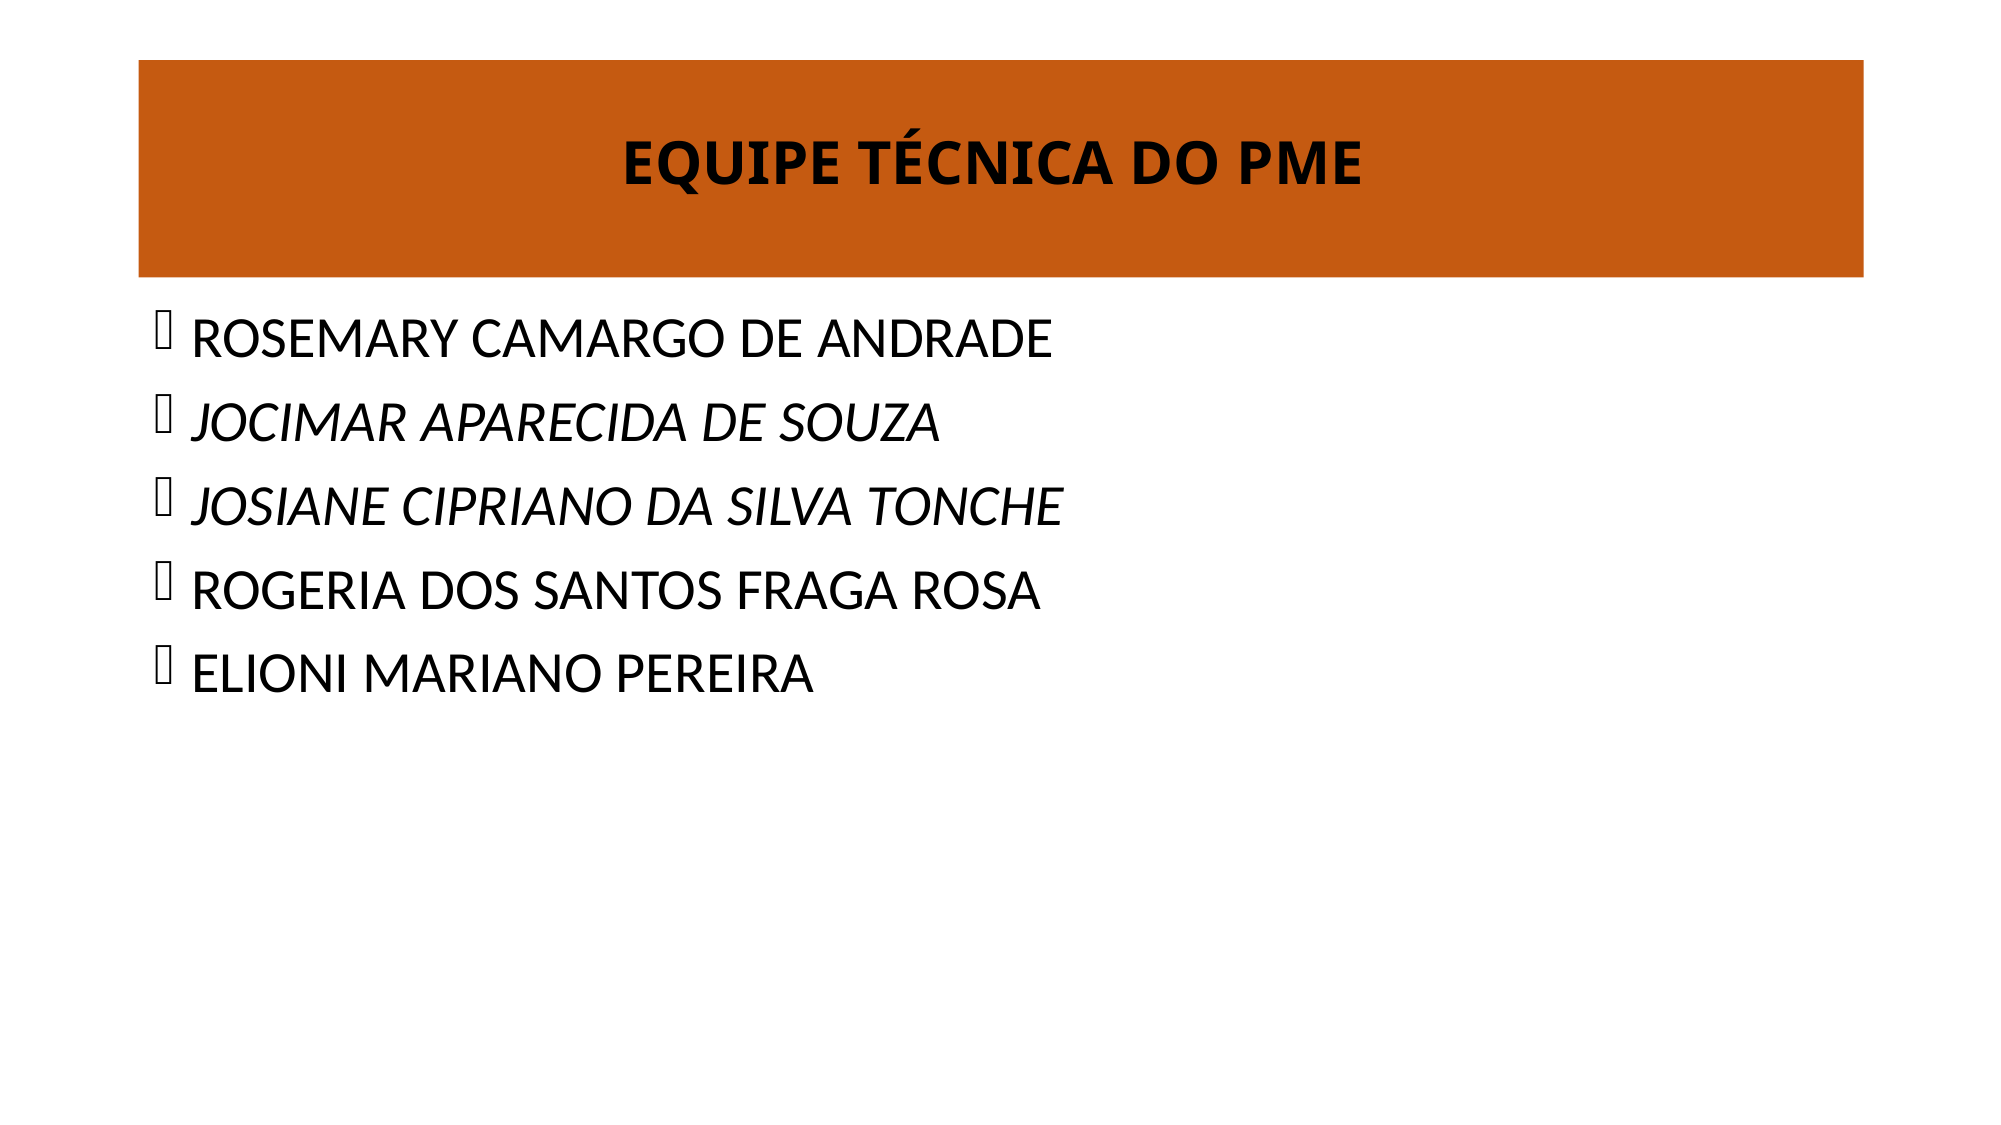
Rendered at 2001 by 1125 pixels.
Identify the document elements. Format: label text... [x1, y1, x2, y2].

list ROSEMARY CAMARGO DE ANDRADE JOCIMAR APARECIDA DE SOUZA JOSIANE CIPRIANO DA SILVA TONCHE ROGERIA DOS SANTOS FRAGA ROSA ELIONI MARIANO PEREIRA [138, 299, 1864, 1014]
title EQUIPE TÉCNICA DO PME [138, 60, 1864, 278]
